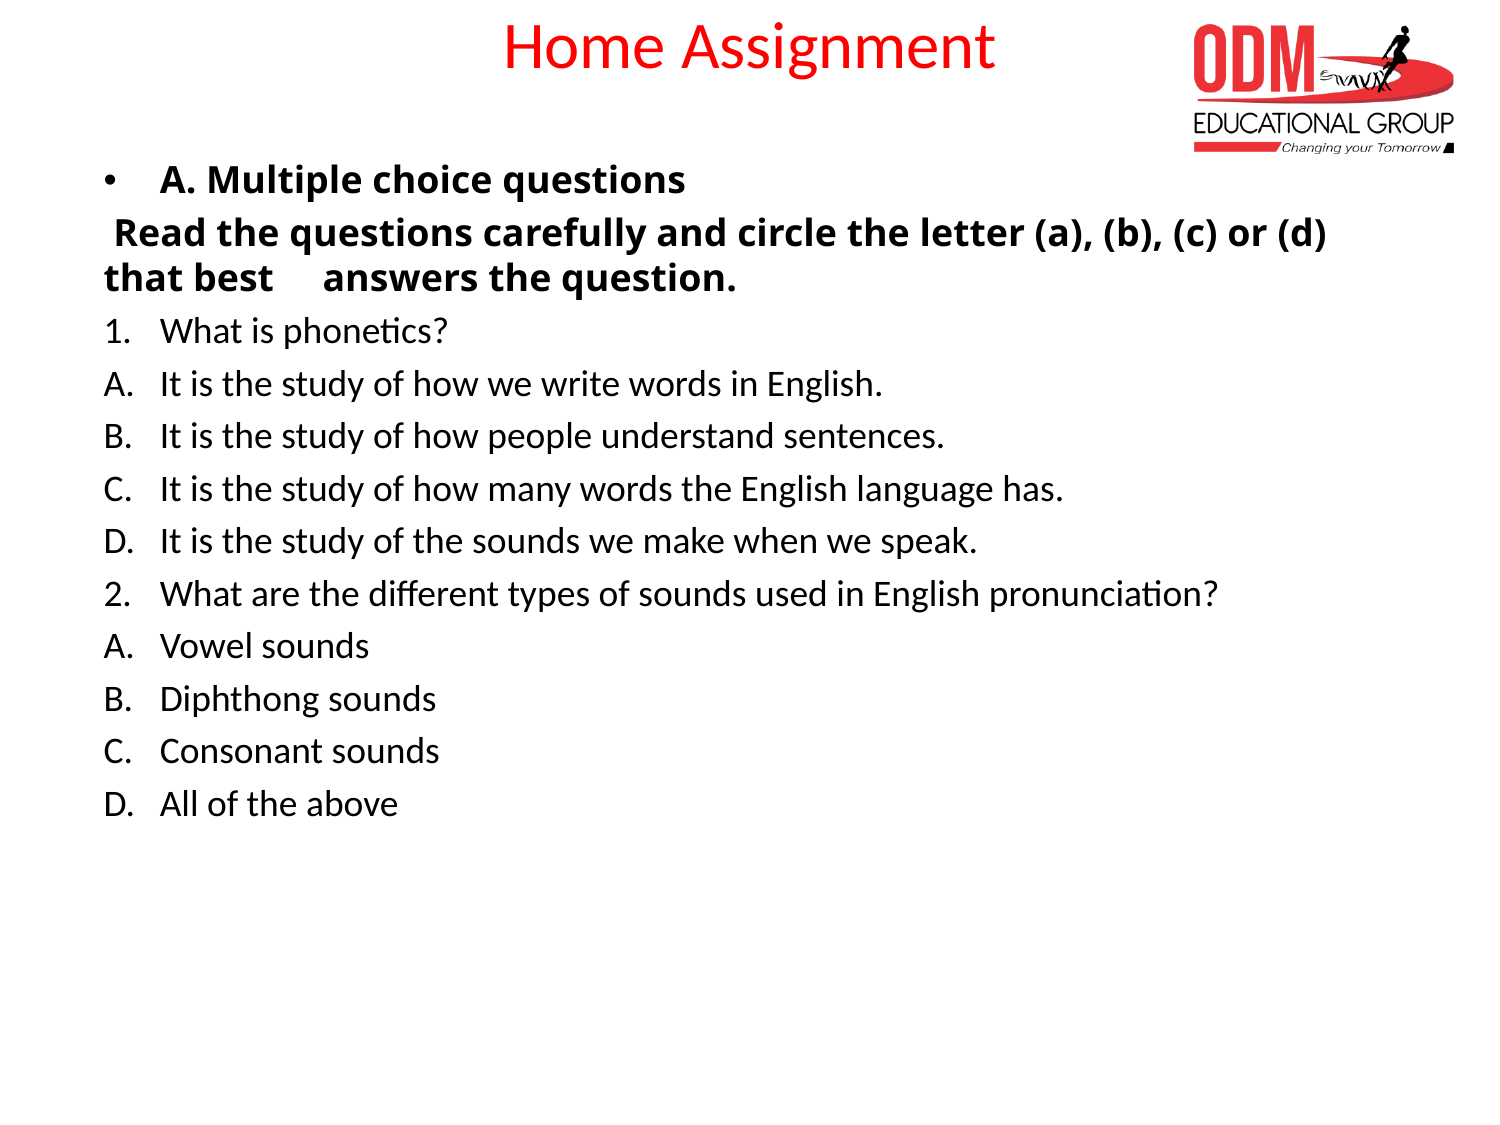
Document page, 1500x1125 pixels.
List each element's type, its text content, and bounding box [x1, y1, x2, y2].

title Home Assignment [75, 0, 1425, 136]
list A. Multiple choice questions Read the questions carefully and circle the letter (a), (b), (c) or (d) that best answers the question. What is phonetics? It is the study of how we write words in English. It is the study of how people understand sentences. It is the study of how many words the English language has. It is the study of the sounds we make when we speak. What are the different types of sounds used in English pronunciation? Vowel sounds Diphthong sounds Consonant sounds All of the above [88, 149, 1357, 976]
picture [1194, 24, 1454, 154]
